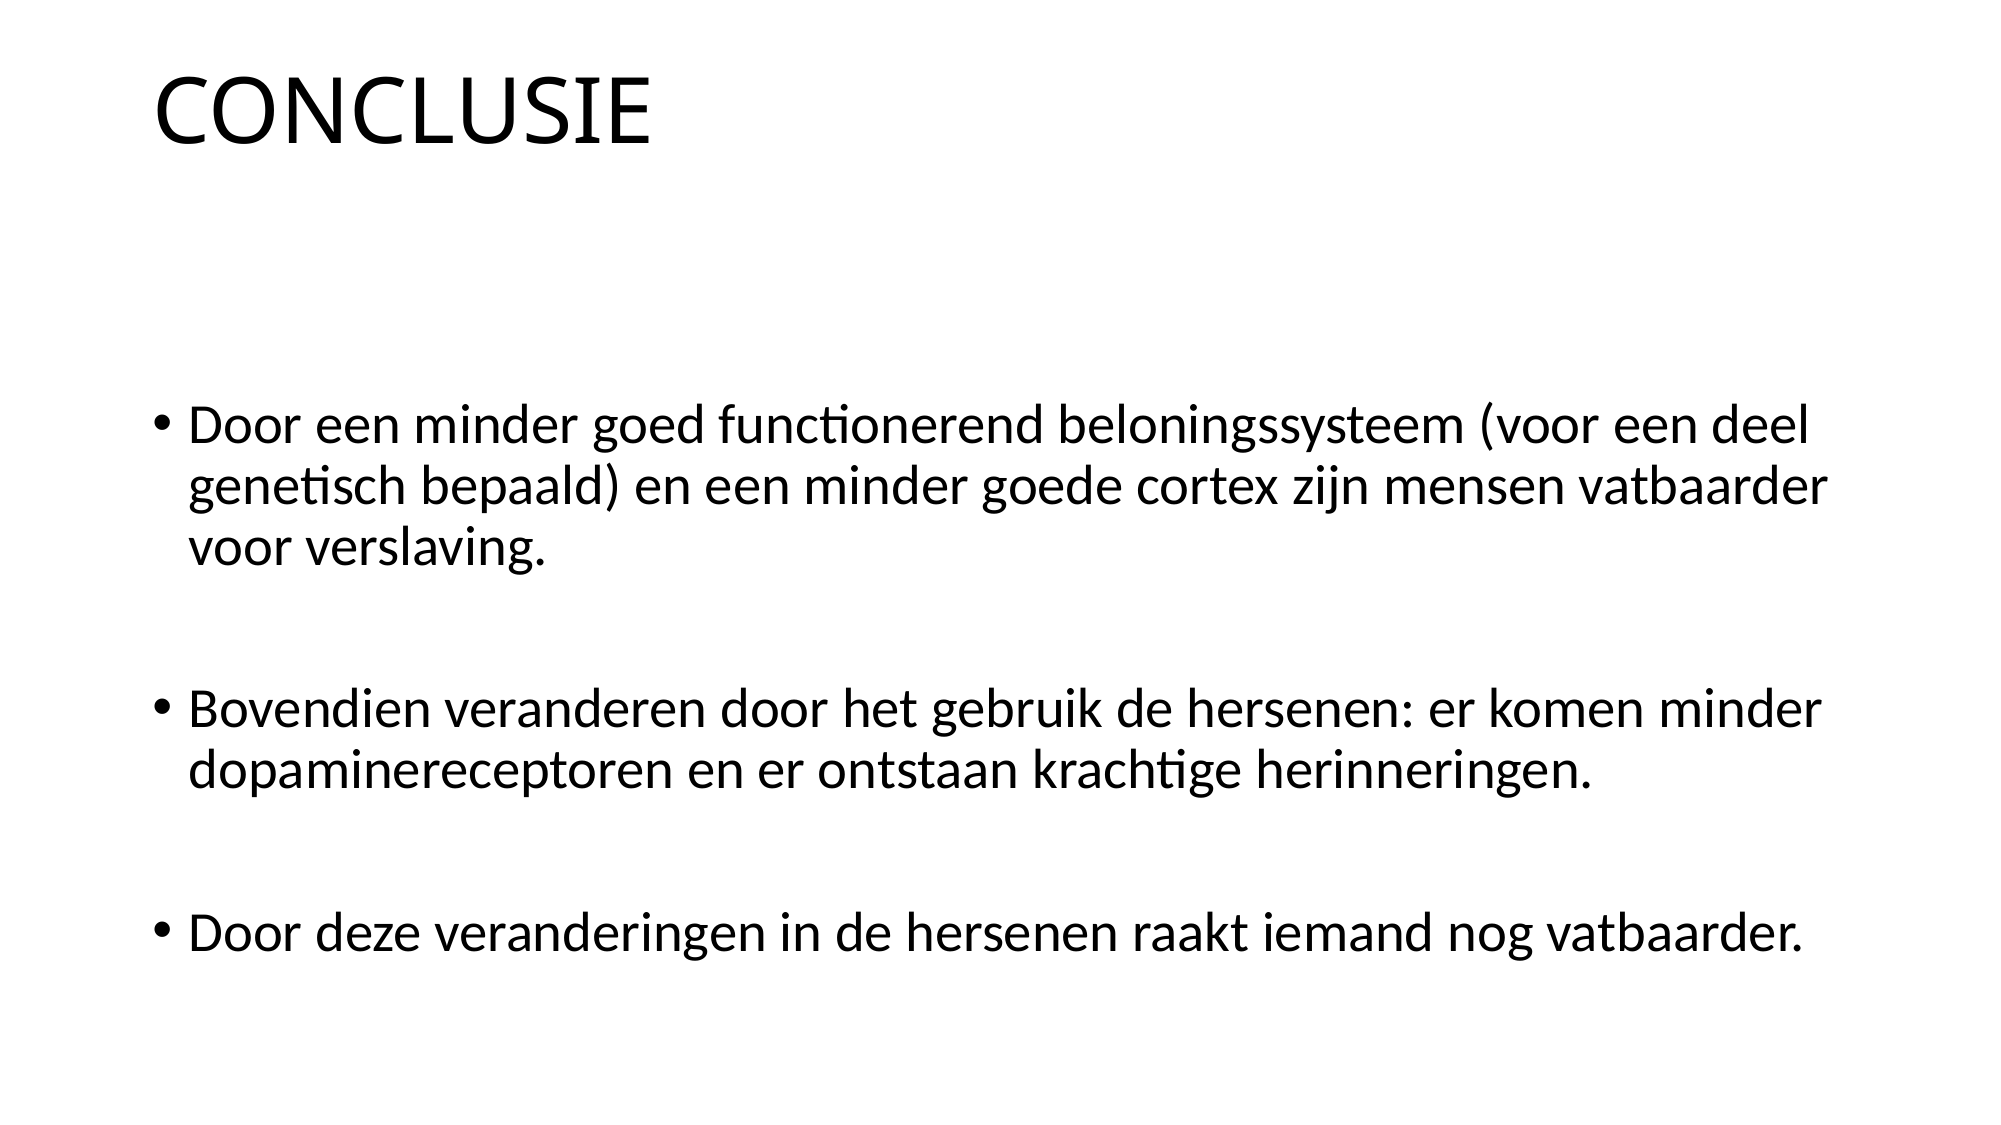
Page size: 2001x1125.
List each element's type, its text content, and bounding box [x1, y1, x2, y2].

list Door een minder goed functionerend beloningssysteem (voor een deel genetisch bepaald) en een minder goede cortex zijn mensen vatbaarder voor verslaving. Bovendien veranderen door het gebruik de hersenen: er komen minder dopaminereceptoren en er ontstaan krachtige herinneringen. Door deze veranderingen in de hersenen raakt iemand nog vatbaarder. [137, 299, 1863, 1014]
title CONCLUSIE [137, 59, 1863, 278]
